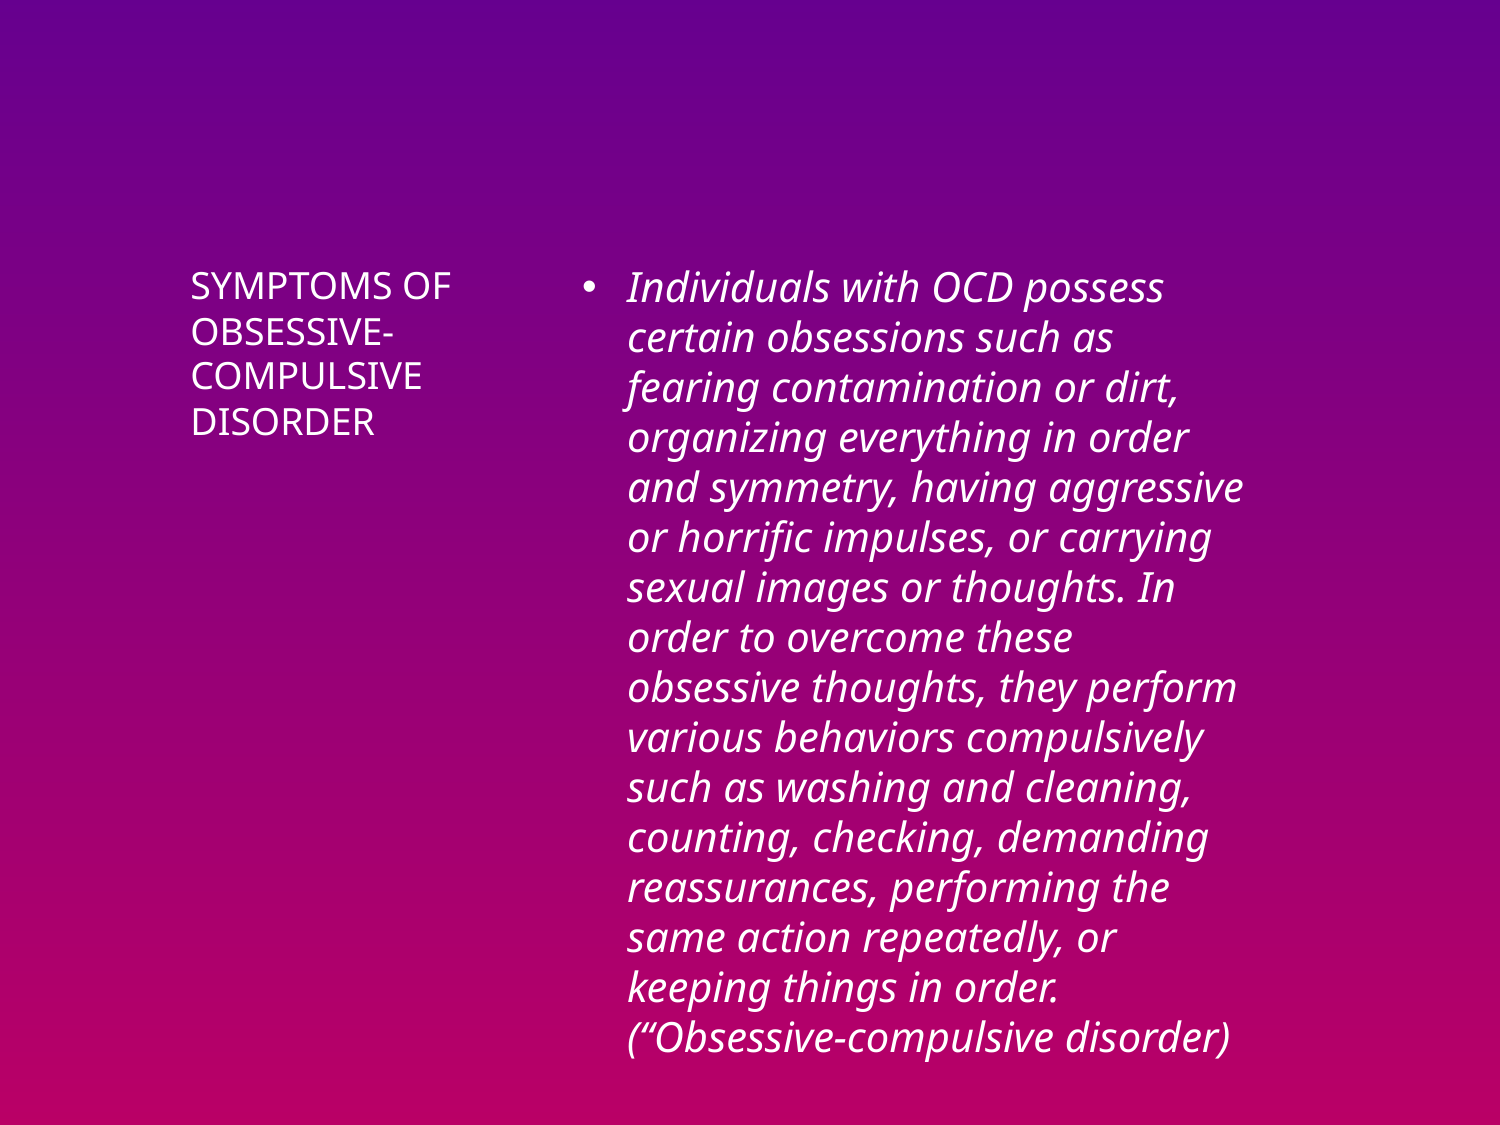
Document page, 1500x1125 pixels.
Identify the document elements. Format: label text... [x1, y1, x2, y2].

list Individuals with OCD possess certain obsessions such as fearing contamination or dirt, organizing everything in order and symmetry, having aggressive or horrific impulses, or carrying sexual images or thoughts. In order to overcome these obsessive thoughts, they perform various behaviors compulsively such as washing and cleaning, counting, checking, demanding reassurances, performing the same action repeatedly, or keeping things in order. (“Obsessive-compulsive disorder) [566, 253, 1260, 891]
title Symptoms of obsessive-compulsive disorder [175, 254, 516, 580]
